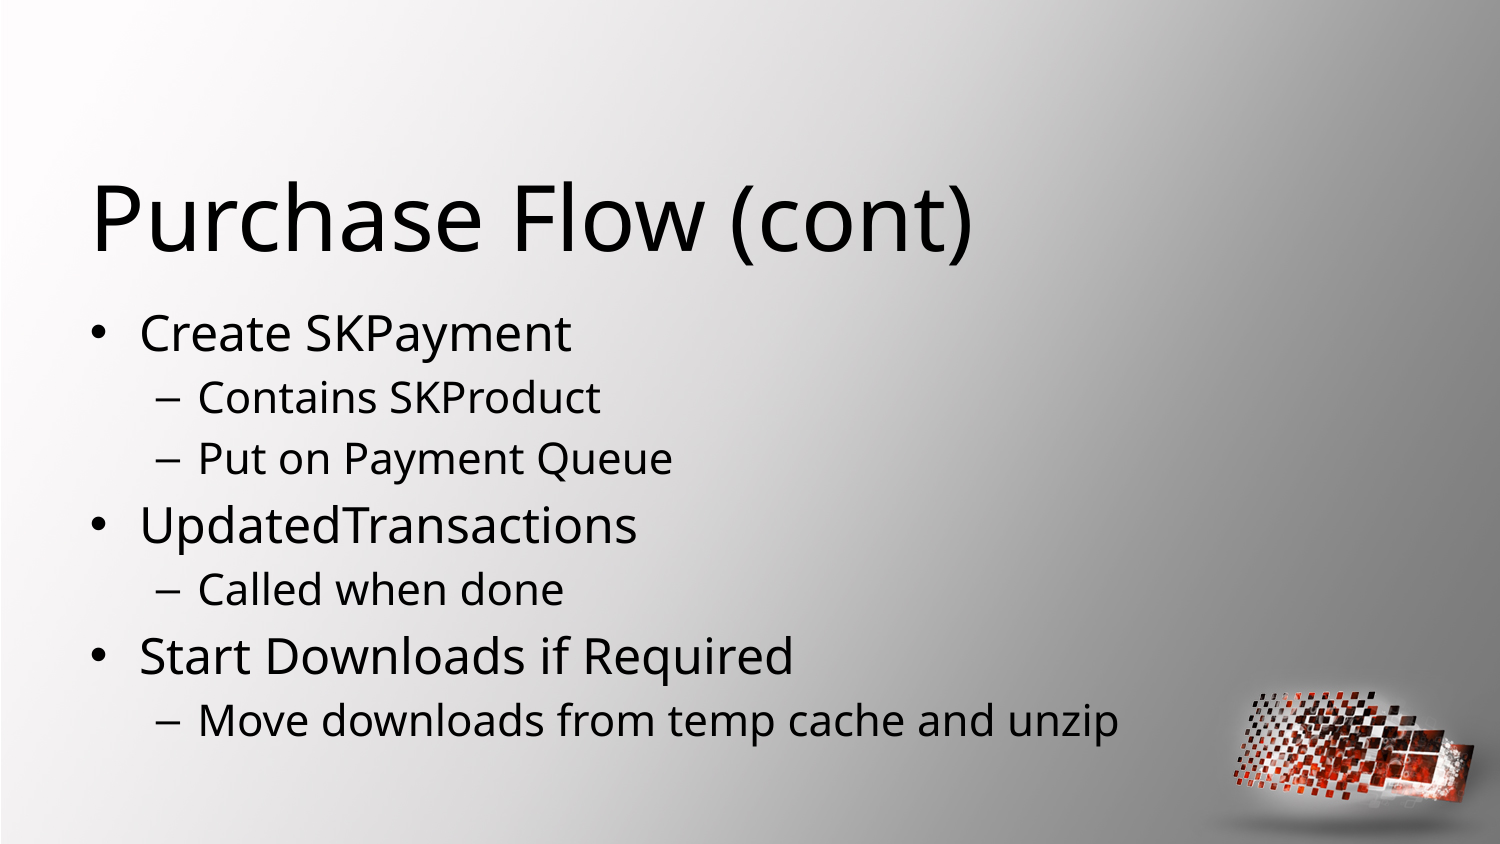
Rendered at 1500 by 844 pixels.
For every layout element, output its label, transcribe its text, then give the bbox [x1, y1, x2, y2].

picture [0, 0, 1500, 844]
title Purchase Flow (cont) [75, 124, 1425, 293]
list Create SKPayment Contains SKProduct Put on Payment Queue UpdatedTransactions Called when done Start Downloads if Required Move downloads from temp cache and unzip [75, 293, 1425, 754]
